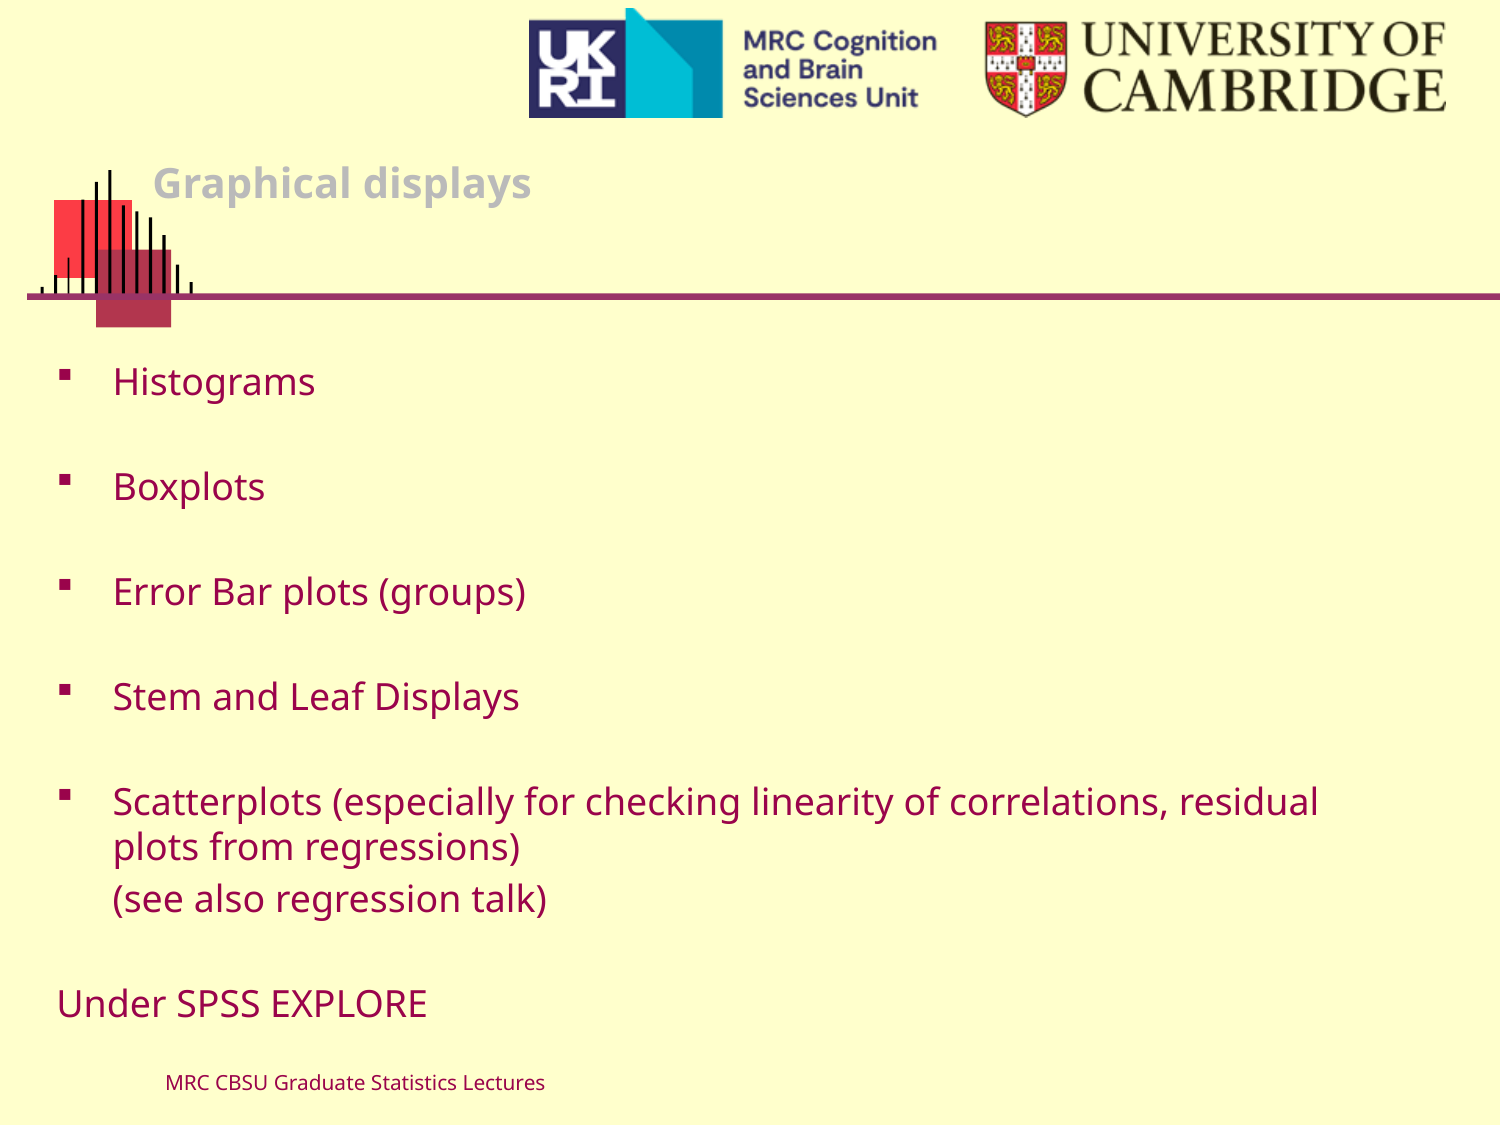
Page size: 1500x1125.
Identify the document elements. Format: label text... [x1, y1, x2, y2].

list Histograms Boxplots Error Bar plots (groups) Stem and Leaf Displays Scatterplots (especially for checking linearity of correlations, residual plots from regressions) (see also regression talk) Under SPSS EXPLORE [41, 350, 1392, 1125]
picture [529, 8, 1446, 118]
title Graphical displays [137, 137, 988, 233]
